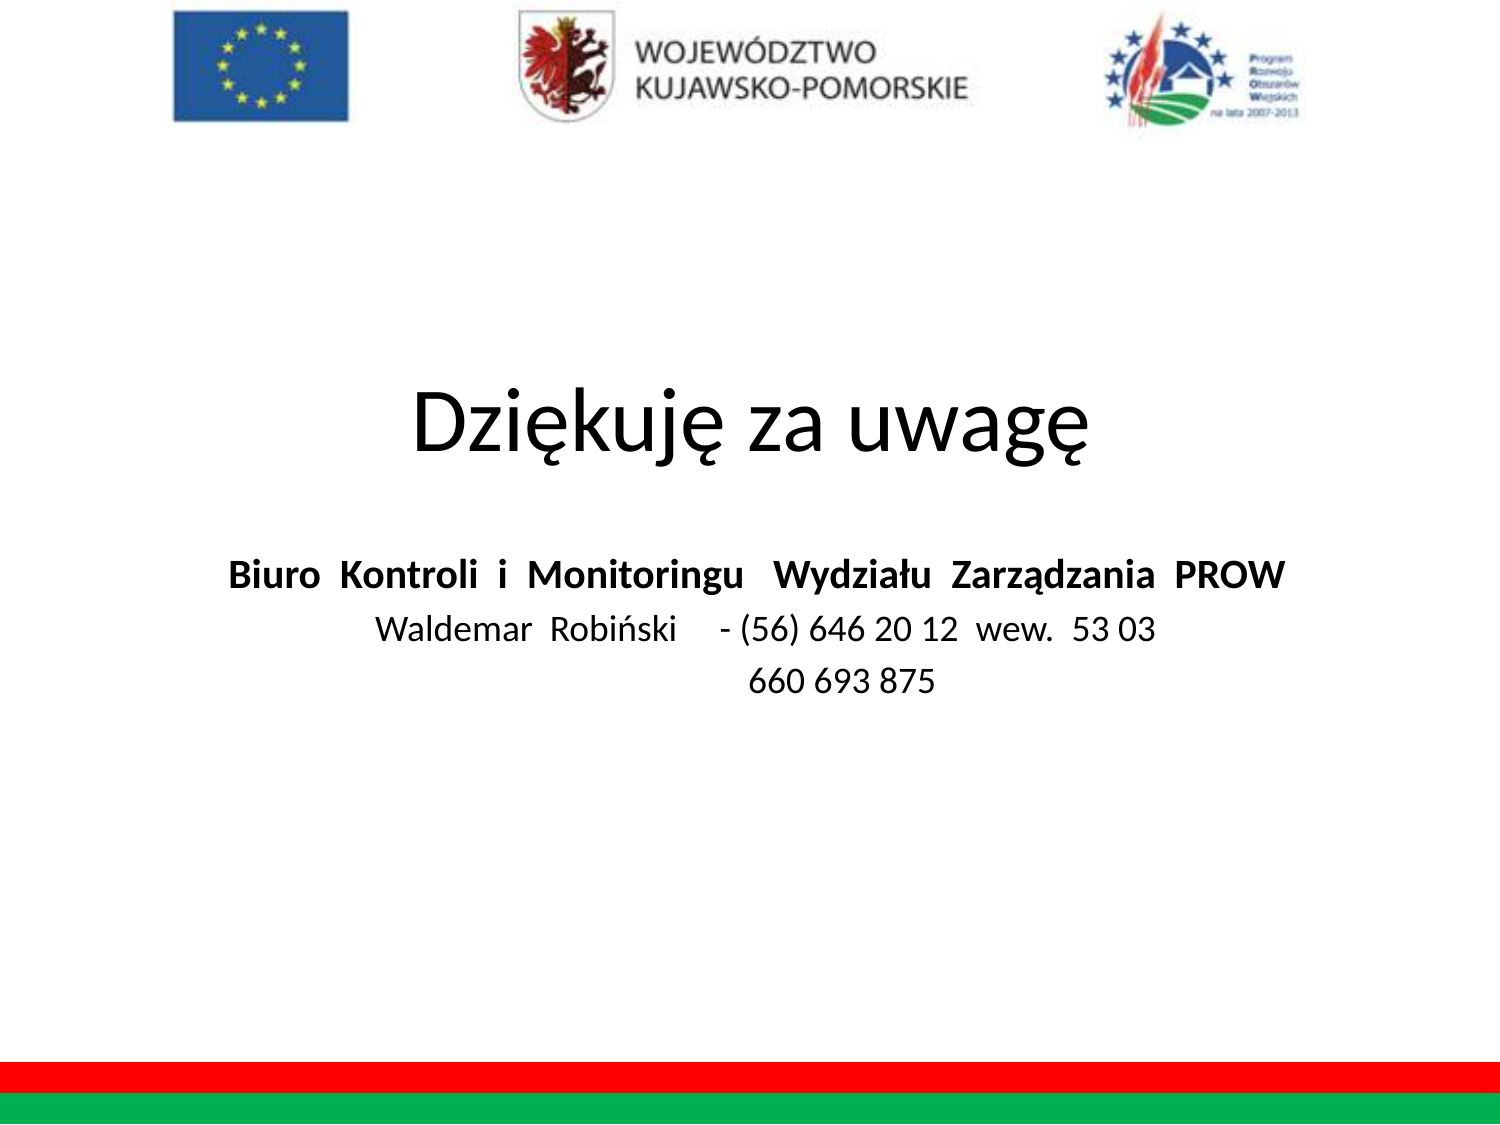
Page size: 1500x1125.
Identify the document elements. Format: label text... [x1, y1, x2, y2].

picture [171, 0, 1310, 142]
title Dziękuję za uwagę [76, 302, 1427, 528]
list Biuro Kontroli i Monitoringu Wydziału Zarządzania PROW Waldemar Robiński - (56) 646 20 12 wew. 53 03 660 693 875 [46, 538, 1468, 1055]
